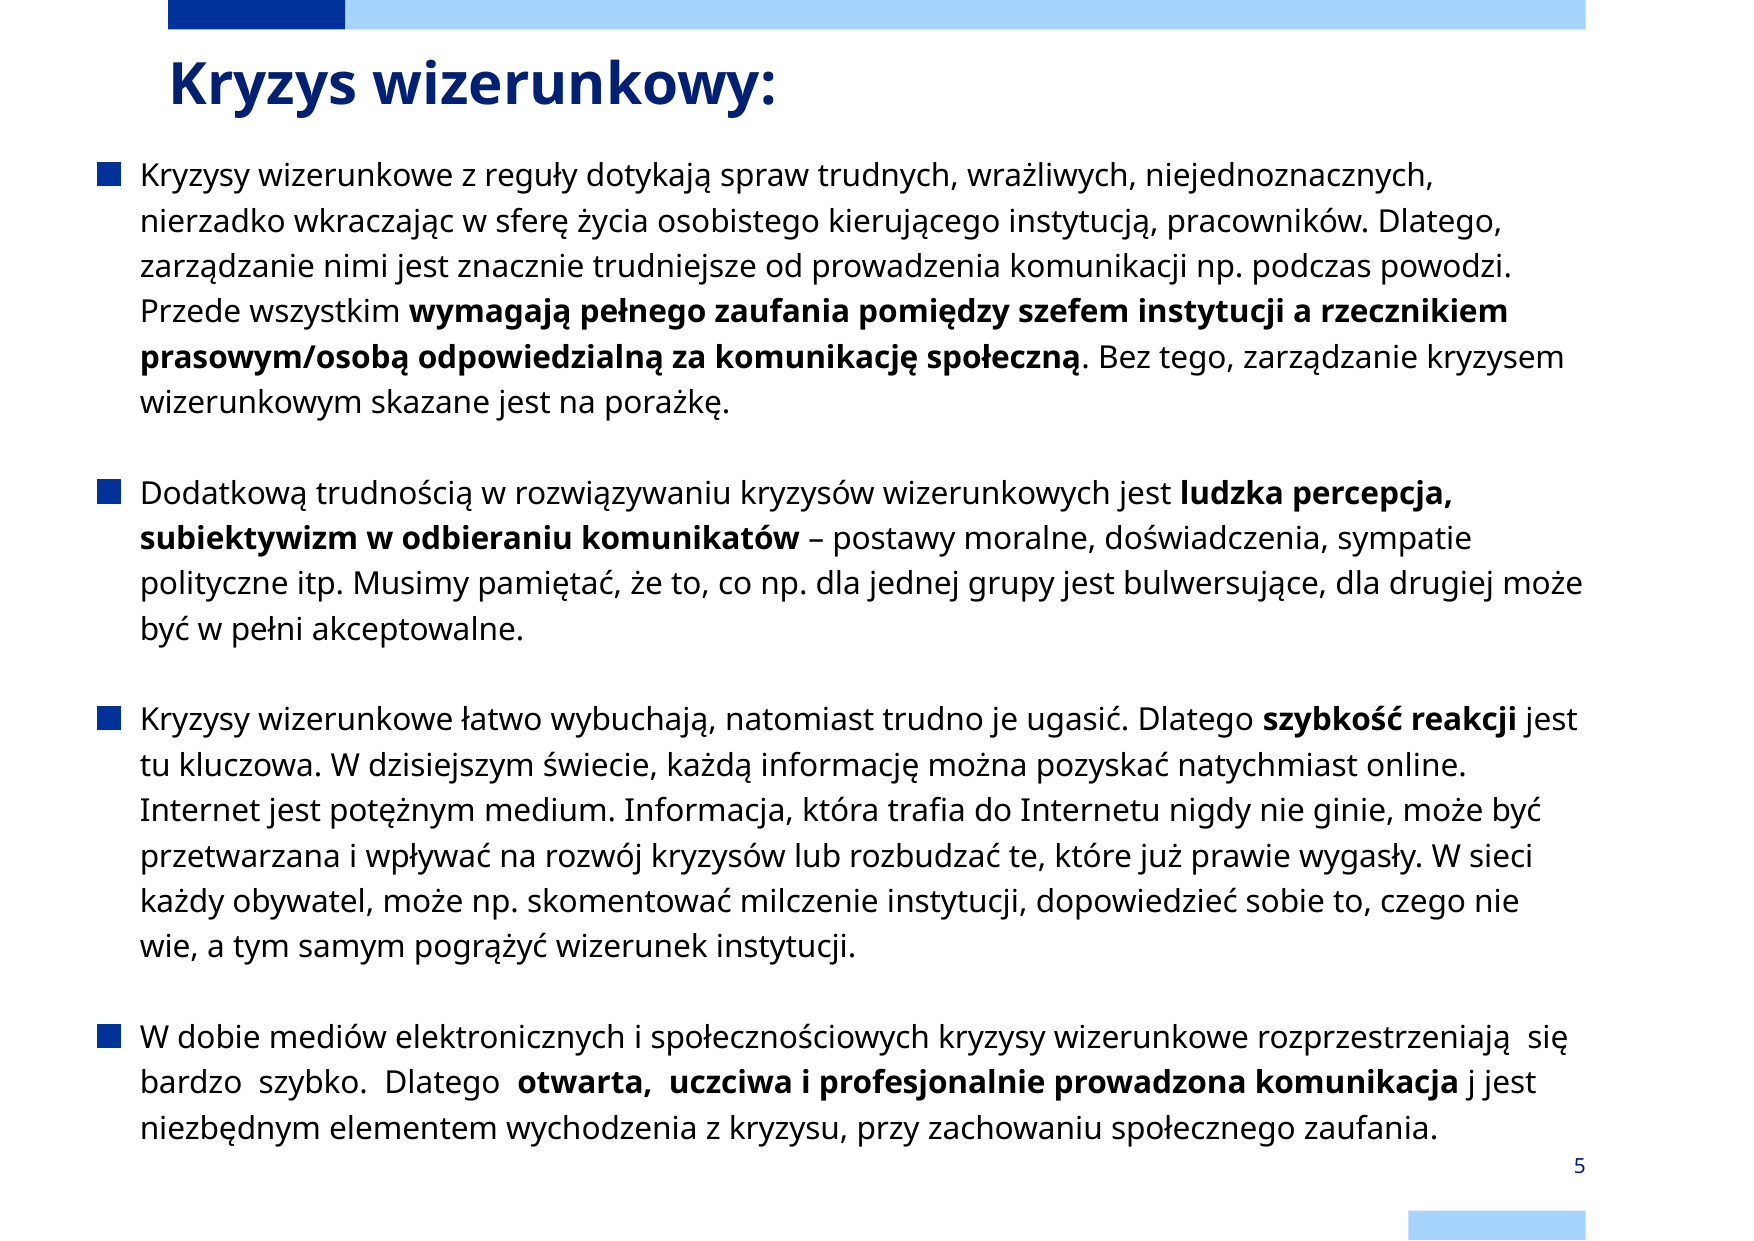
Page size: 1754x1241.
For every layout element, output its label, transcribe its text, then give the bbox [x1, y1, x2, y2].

list Kryzysy wizerunkowe z reguły dotykają spraw trudnych, wrażliwych, niejednoznacznych, nierzadko wkraczając w sferę życia osobistego kierującego instytucją, pracowników. Dlatego, zarządzanie nimi jest znacznie trudniejsze od prowadzenia komunikacji np. podczas powodzi. Przede wszystkim wymagają pełnego zaufania pomiędzy szefem instytucji a rzecznikiem prasowym/osobą odpowiedzialną za komunikację społeczną. Bez tego, zarządzanie kryzysem wizerunkowym skazane jest na porażkę. Dodatkową trudnością w rozwiązywaniu kryzysów wizerunkowych jest ludzka percepcja, subiektywizm w odbieraniu komunikatów – postawy moralne, doświadczenia, sympatie polityczne itp. Musimy pamiętać, że to, co np. dla jednej grupy jest bulwersujące, dla drugiej może być w pełni akceptowalne. Kryzysy wizerunkowe łatwo wybuchają, natomiast trudno je ugasić. Dlatego szybkość reakcji jest tu kluczowa. W dzisiejszym świecie, każdą informację można pozyskać natychmiast online. Internet jest potężnym medium. Informacja, która trafia do Internetu nigdy nie ginie, może być przetwarzana i wpływać na rozwój kryzysów lub rozbudzać te, które już prawie wygasły. W sieci każdy obywatel, może np. skomentować milczenie instytucji, dopowiedzieć sobie to, czego nie wie, a tym samym pogrążyć wizerunek instytucji. W dobie mediów elektronicznych i społecznościowych kryzysy wizerunkowe rozprzestrzeniają się bardzo szybko. Dlatego otwarta, uczciwa i profesjonalnie prowadzona komunikacja j jest niezbędnym elementem wychodzenia z kryzysu, przy zachowaniu społecznego zaufania. [97, 147, 1586, 1152]
title Kryzys wizerunkowy: [168, 41, 1586, 147]
picture [97, 706, 121, 730]
picture [97, 162, 121, 186]
slide_number 5 [1408, 1151, 1586, 1182]
picture [97, 1024, 121, 1048]
picture [97, 479, 121, 504]
